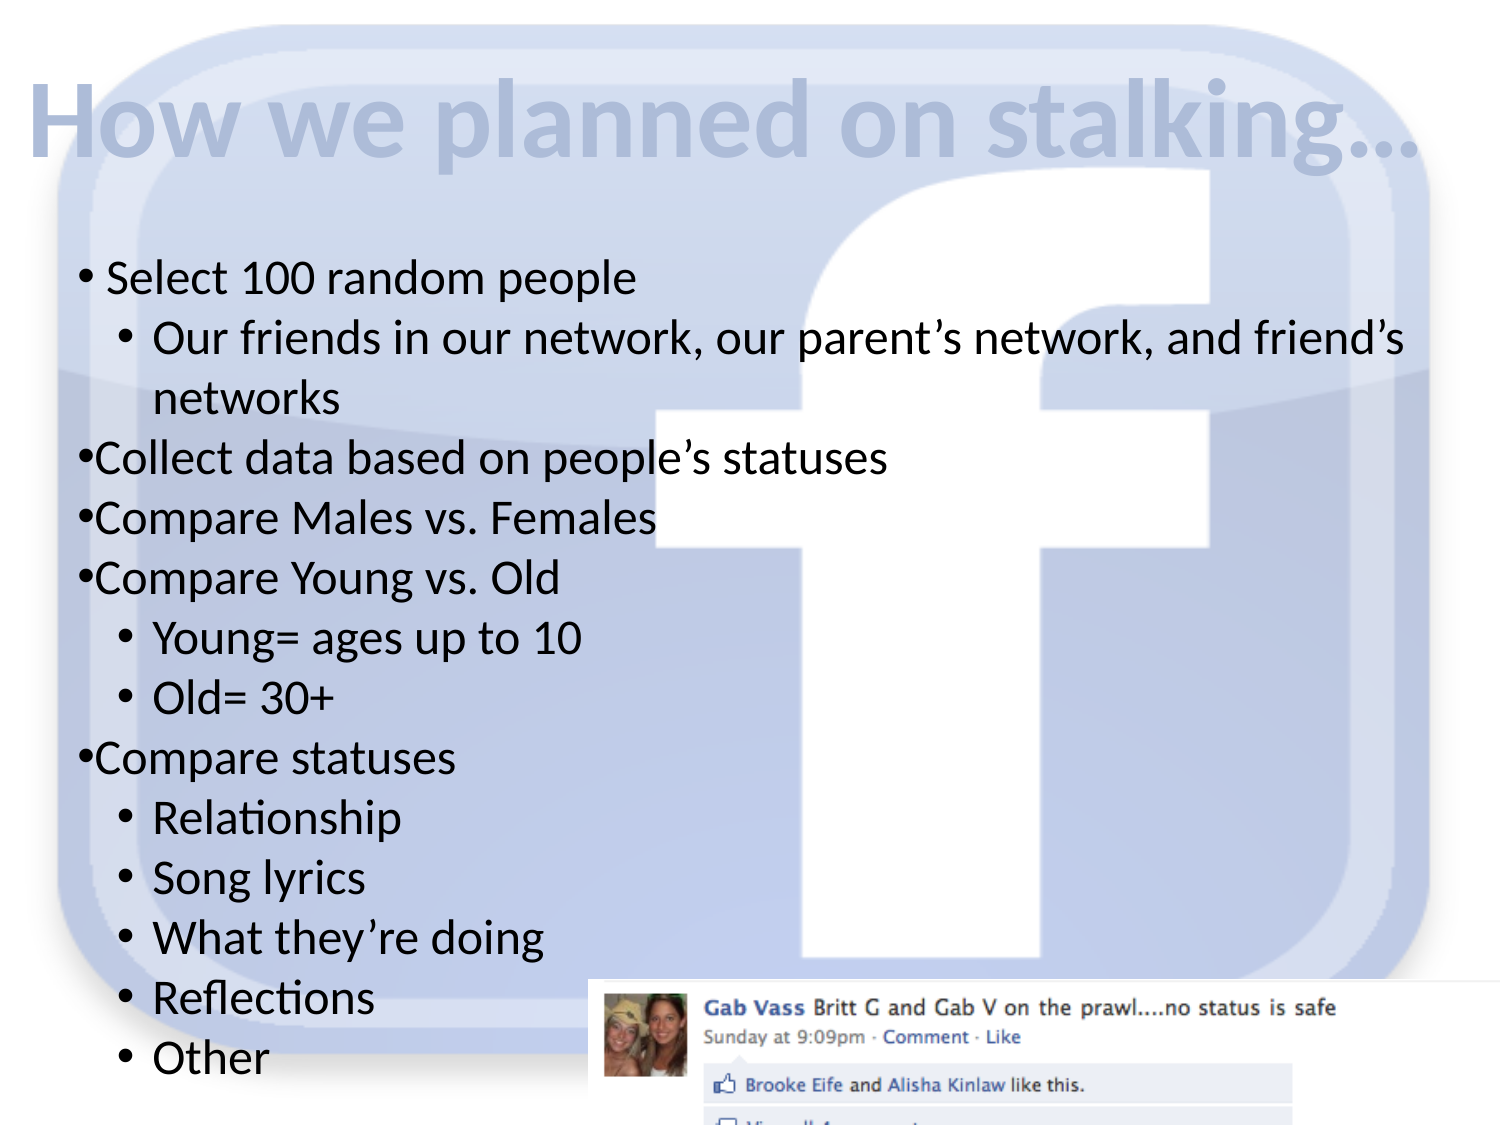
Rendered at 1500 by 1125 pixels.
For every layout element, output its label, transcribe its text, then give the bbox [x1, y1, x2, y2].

picture [588, 978, 1500, 1125]
text_box Select 100 random people Our friends in our network, our parent’s network, and friend’s networks Collect data based on people’s statuses Compare Males vs. Females Compare Young vs. Old Young= ages up to 10 Old= 30+ Compare statuses Relationship Song lyrics What they’re doing Reflections Other [62, 237, 1450, 1093]
text_box How we planned on stalking… [11, 37, 1441, 188]
